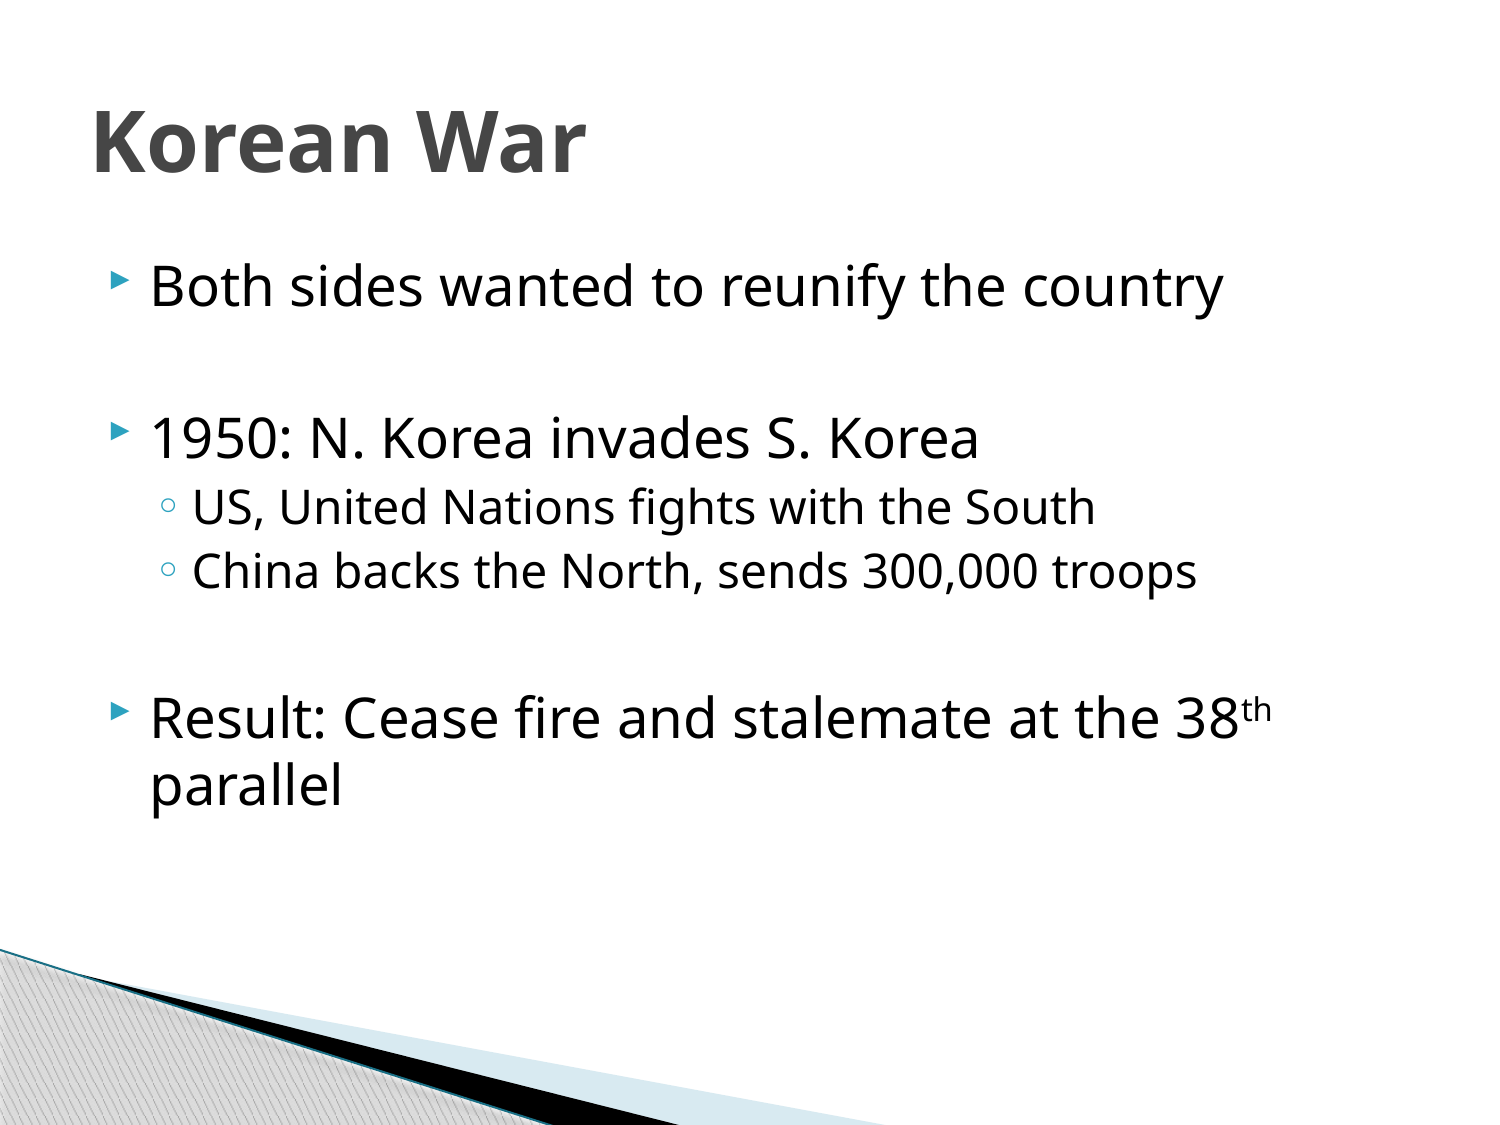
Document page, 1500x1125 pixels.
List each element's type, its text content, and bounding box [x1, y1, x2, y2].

title Korean War [75, 45, 1425, 233]
list Both sides wanted to reunify the country 1950: N. Korea invades S. Korea US, United Nations fights with the South China backs the North, sends 300,000 troops Result: Cease fire and stalemate at the 38th parallel [75, 243, 1425, 986]
